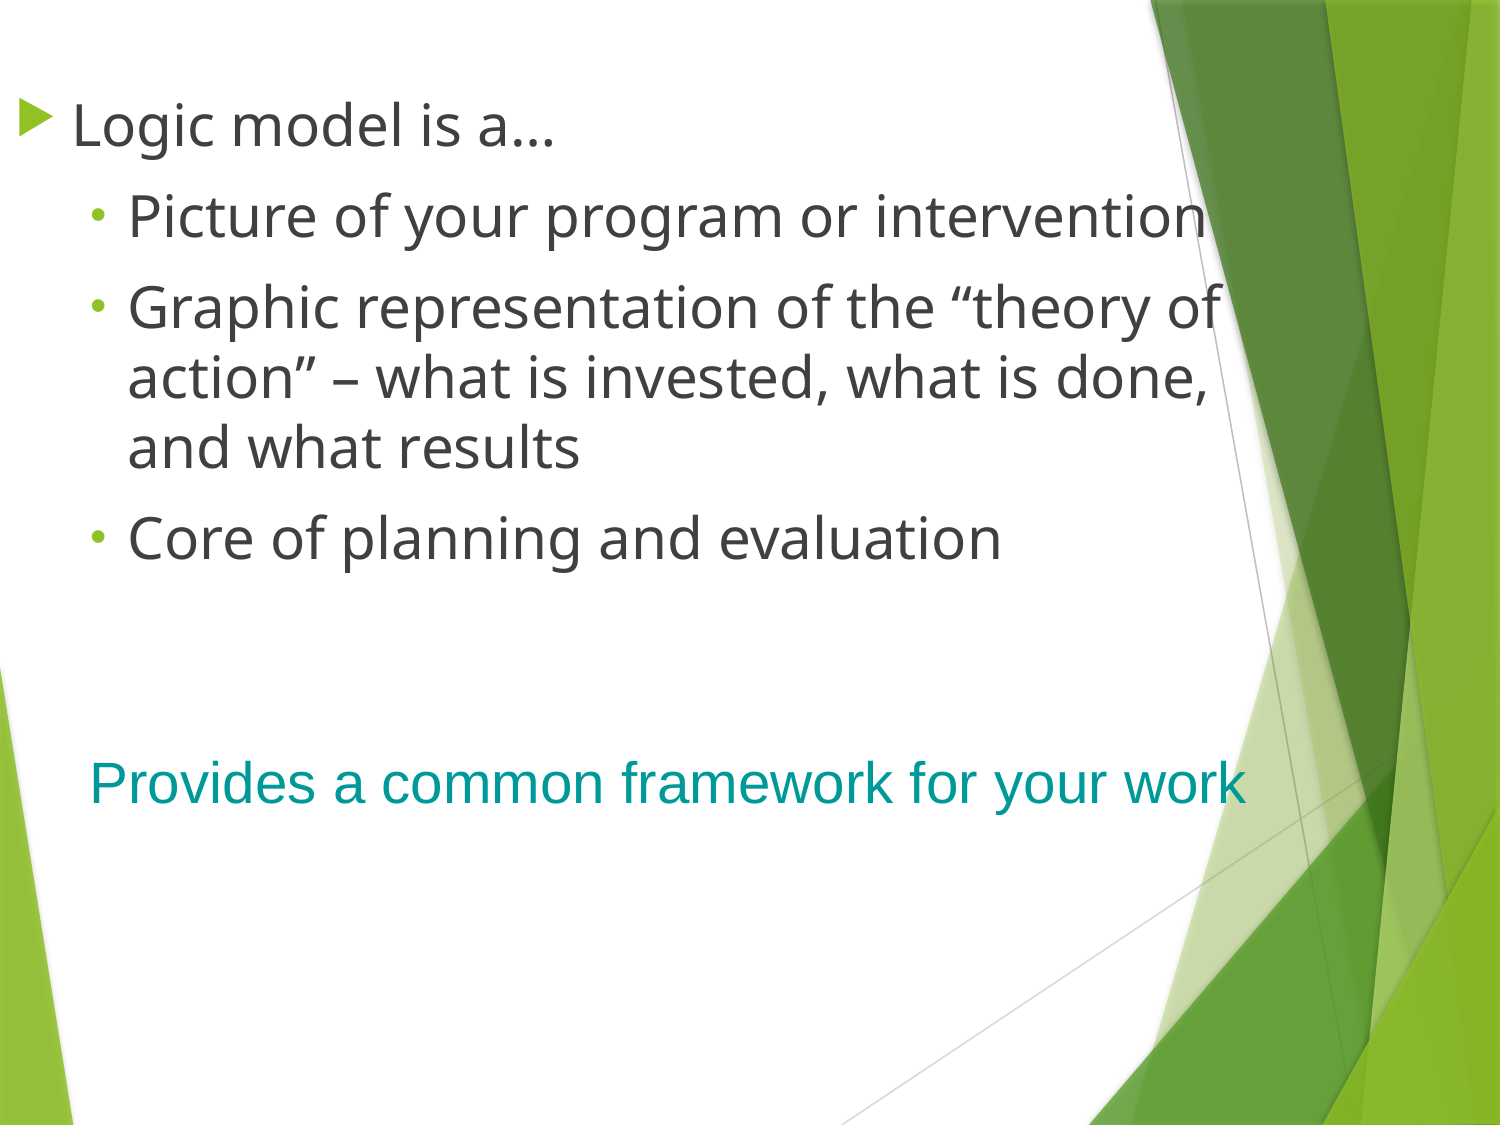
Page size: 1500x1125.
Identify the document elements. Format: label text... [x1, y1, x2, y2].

list Logic model is a… Picture of your program or intervention Graphic representation of the “theory of action” – what is invested, what is done, and what results Core of planning and evaluation [0, 80, 1275, 861]
text_box Provides a common framework for your work [74, 737, 1350, 823]
